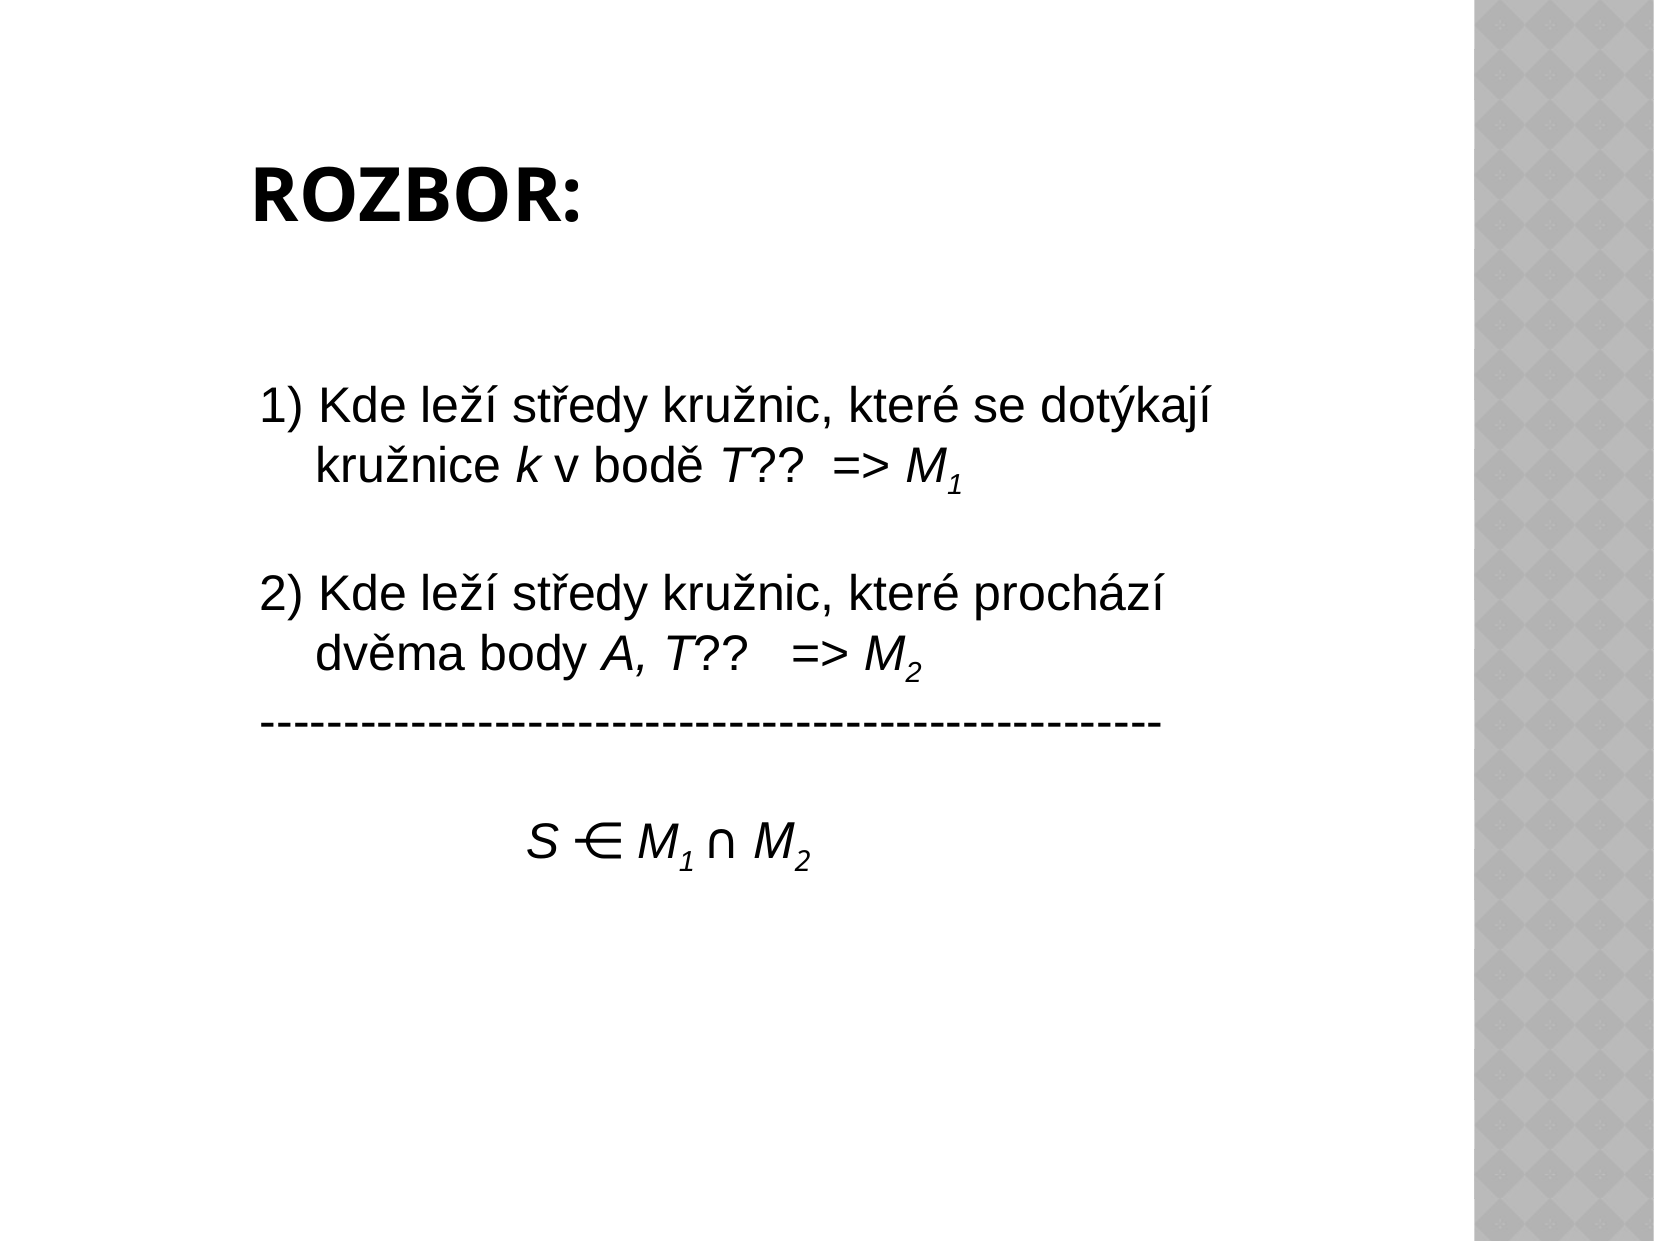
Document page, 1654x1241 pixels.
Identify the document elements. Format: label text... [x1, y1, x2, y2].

title Rozbor: [241, 50, 1654, 237]
text_box 1) Kde leží středy kružnic, které se dotýkají kružnice k v bodě T?? => M1 2) Kde leží středy kružnic, které prochází dvěma body A, T?? => M2 ------------------------------------------------------ S ⋲ M1 ∩ M2 [259, 371, 1353, 1049]
